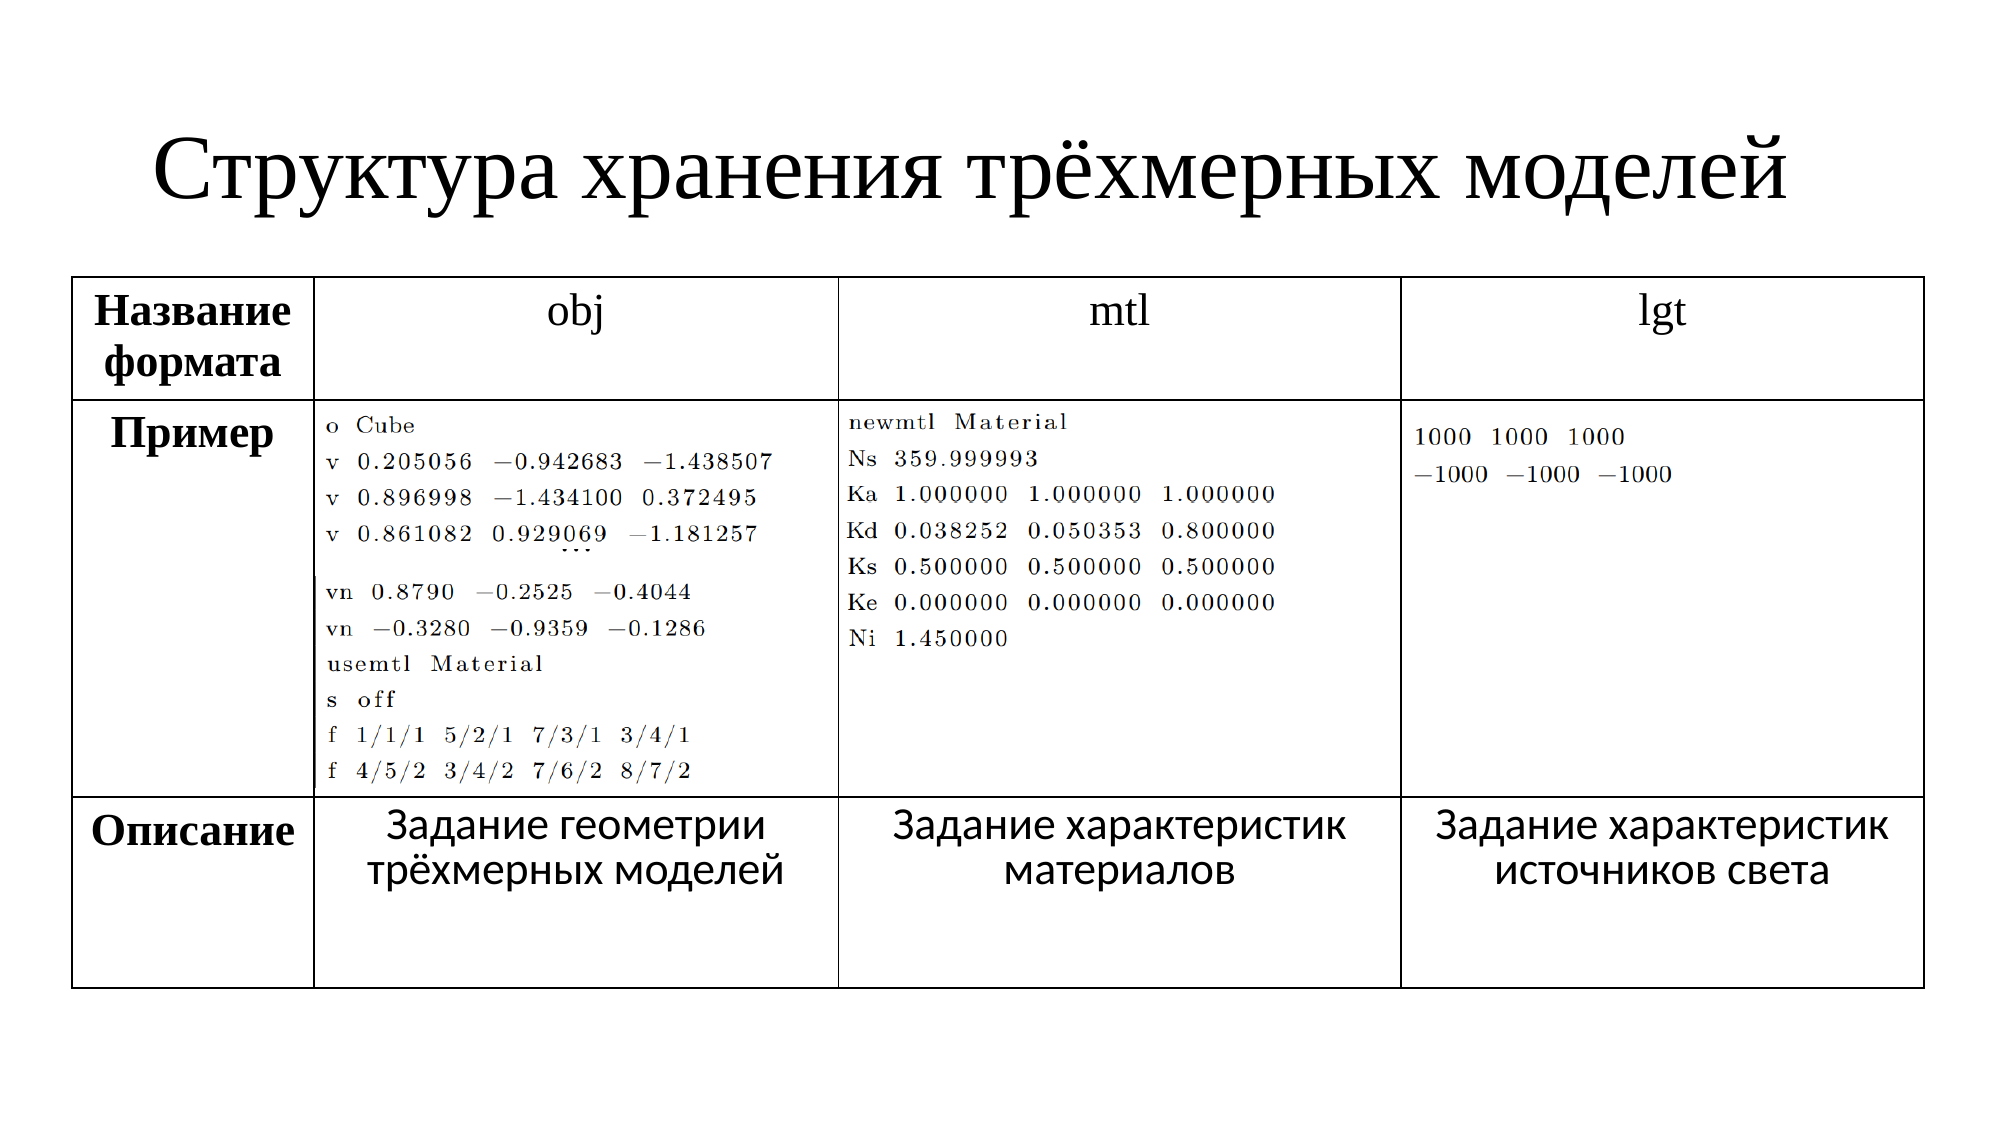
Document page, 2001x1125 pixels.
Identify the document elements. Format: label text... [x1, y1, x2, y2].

title Структура хранения трёхмерных моделей [137, 59, 1863, 276]
table_header mtl [839, 278, 1400, 399]
table_cell Задание характеристик материалов [839, 798, 1400, 987]
picture [321, 405, 793, 550]
table_header Название формата [73, 278, 313, 399]
table_cell … … [315, 401, 838, 796]
picture [841, 411, 1280, 651]
picture [1407, 411, 1688, 494]
table_cell [1402, 401, 1923, 796]
table_cell Описание [73, 798, 313, 987]
table_cell Задание геометрии трёхмерных моделей [315, 798, 838, 987]
table_header obj [315, 278, 838, 399]
table_header lgt [1402, 278, 1923, 399]
table_cell Пример [73, 401, 313, 796]
picture [315, 576, 715, 789]
table_cell [839, 401, 1400, 796]
table_cell Задание характеристик источников света [1402, 798, 1923, 987]
